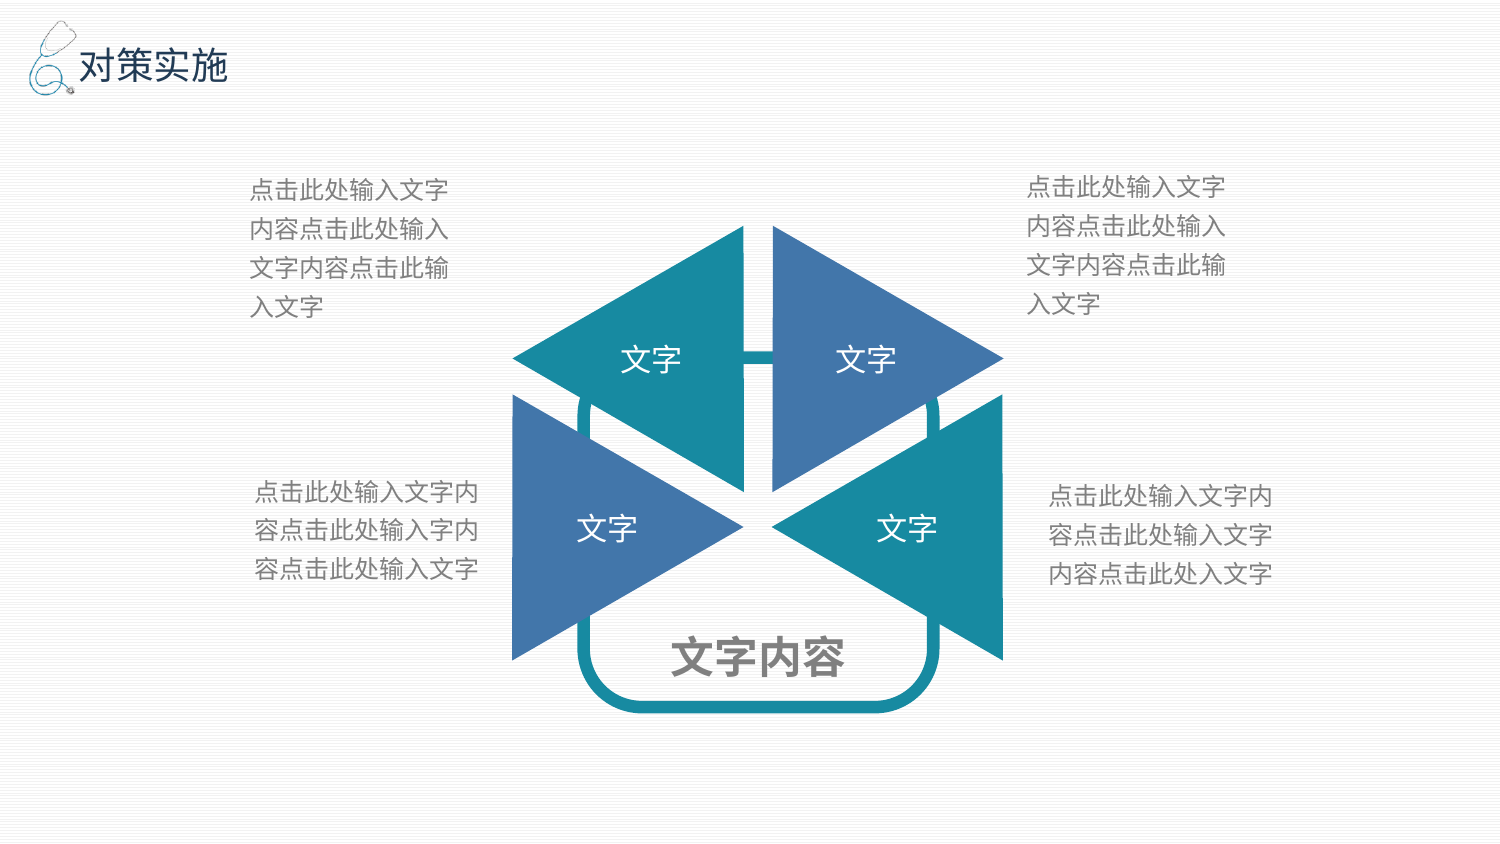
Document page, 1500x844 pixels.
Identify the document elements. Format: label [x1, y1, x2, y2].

picture [12, 13, 101, 102]
text_box [234, 163, 1290, 708]
